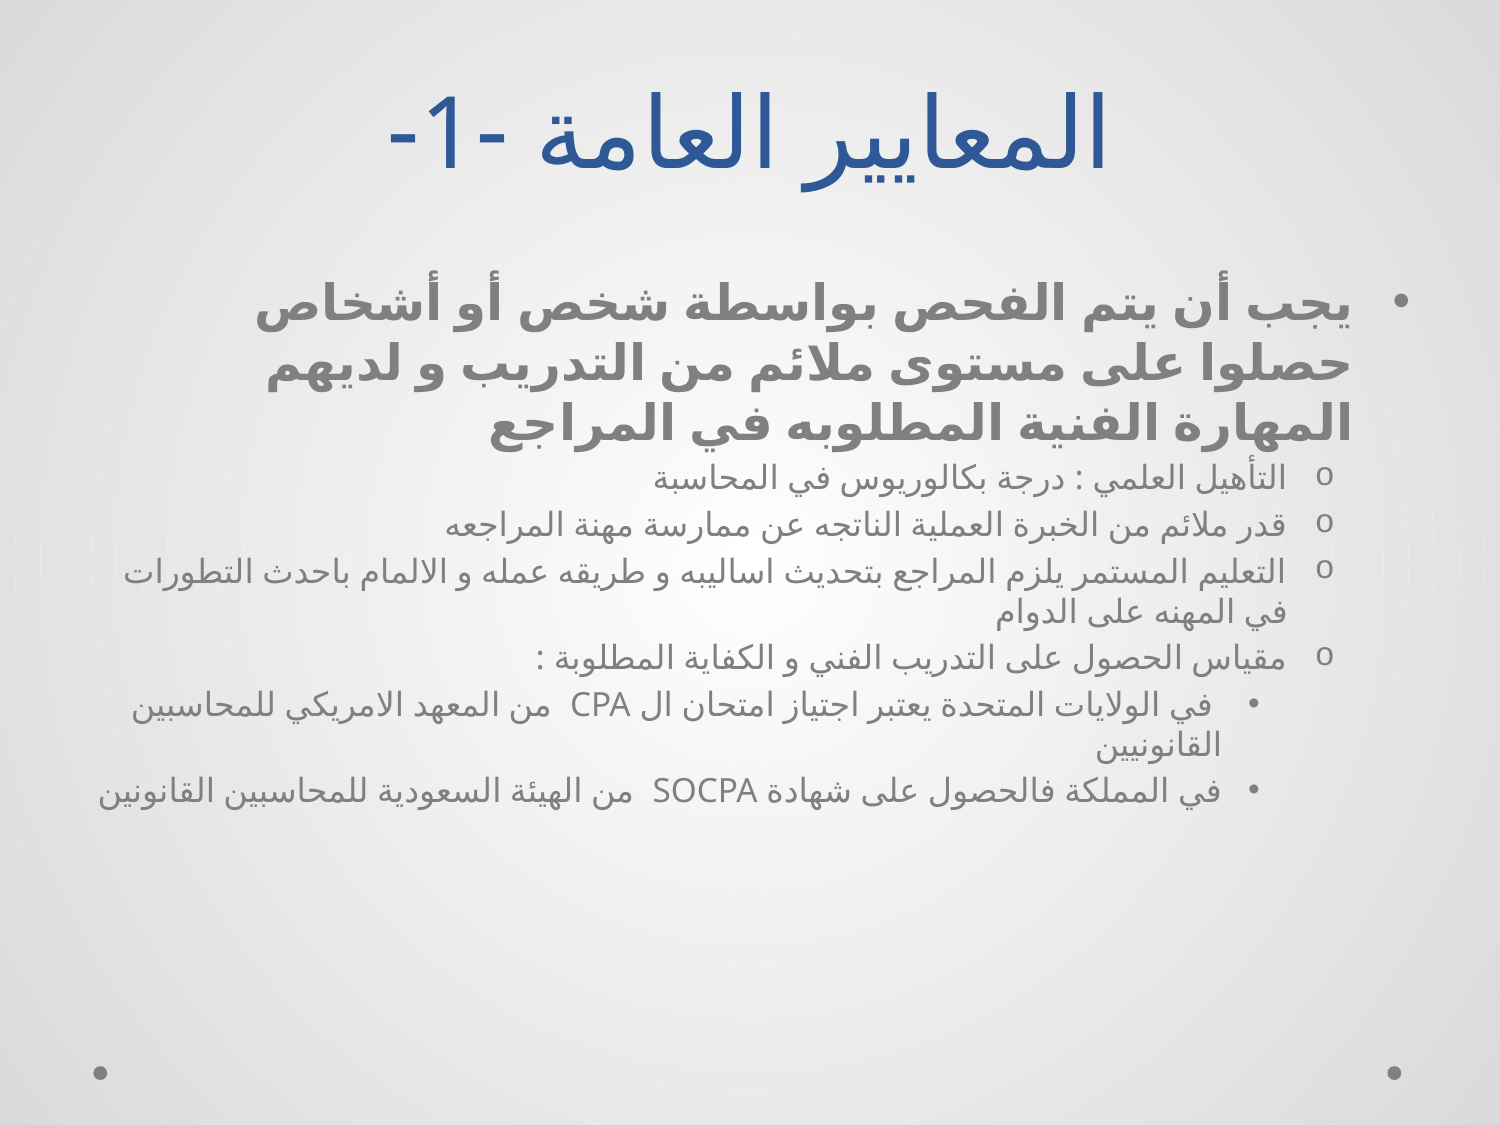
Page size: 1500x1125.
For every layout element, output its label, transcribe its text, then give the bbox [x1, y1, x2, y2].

list يجب أن يتم الفحص بواسطة شخص أو أشخاص حصلوا على مستوى ملائم من التدريب و لديهم المهارة الفنية المطلوبه في المراجع التأهيل العلمي : درجة بكالوريوس في المحاسبة قدر ملائم من الخبرة العملية الناتجه عن ممارسة مهنة المراجعه التعليم المستمر يلزم المراجع بتحديث اساليبه و طريقه عمله و الالمام باحدث التطورات في المهنه على الدوام مقياس الحصول على التدريب الفني و الكفاية المطلوبة : في الولايات المتحدة يعتبر اجتياز امتحان ال CPA من المعهد الامريكي للمحاسبين القانونيين في المملكة فالحصول على شهادة SOCPA من الهيئة السعودية للمحاسبين القانونين [75, 262, 1425, 1005]
title المعايير العامة -1- [75, 0, 1425, 197]
